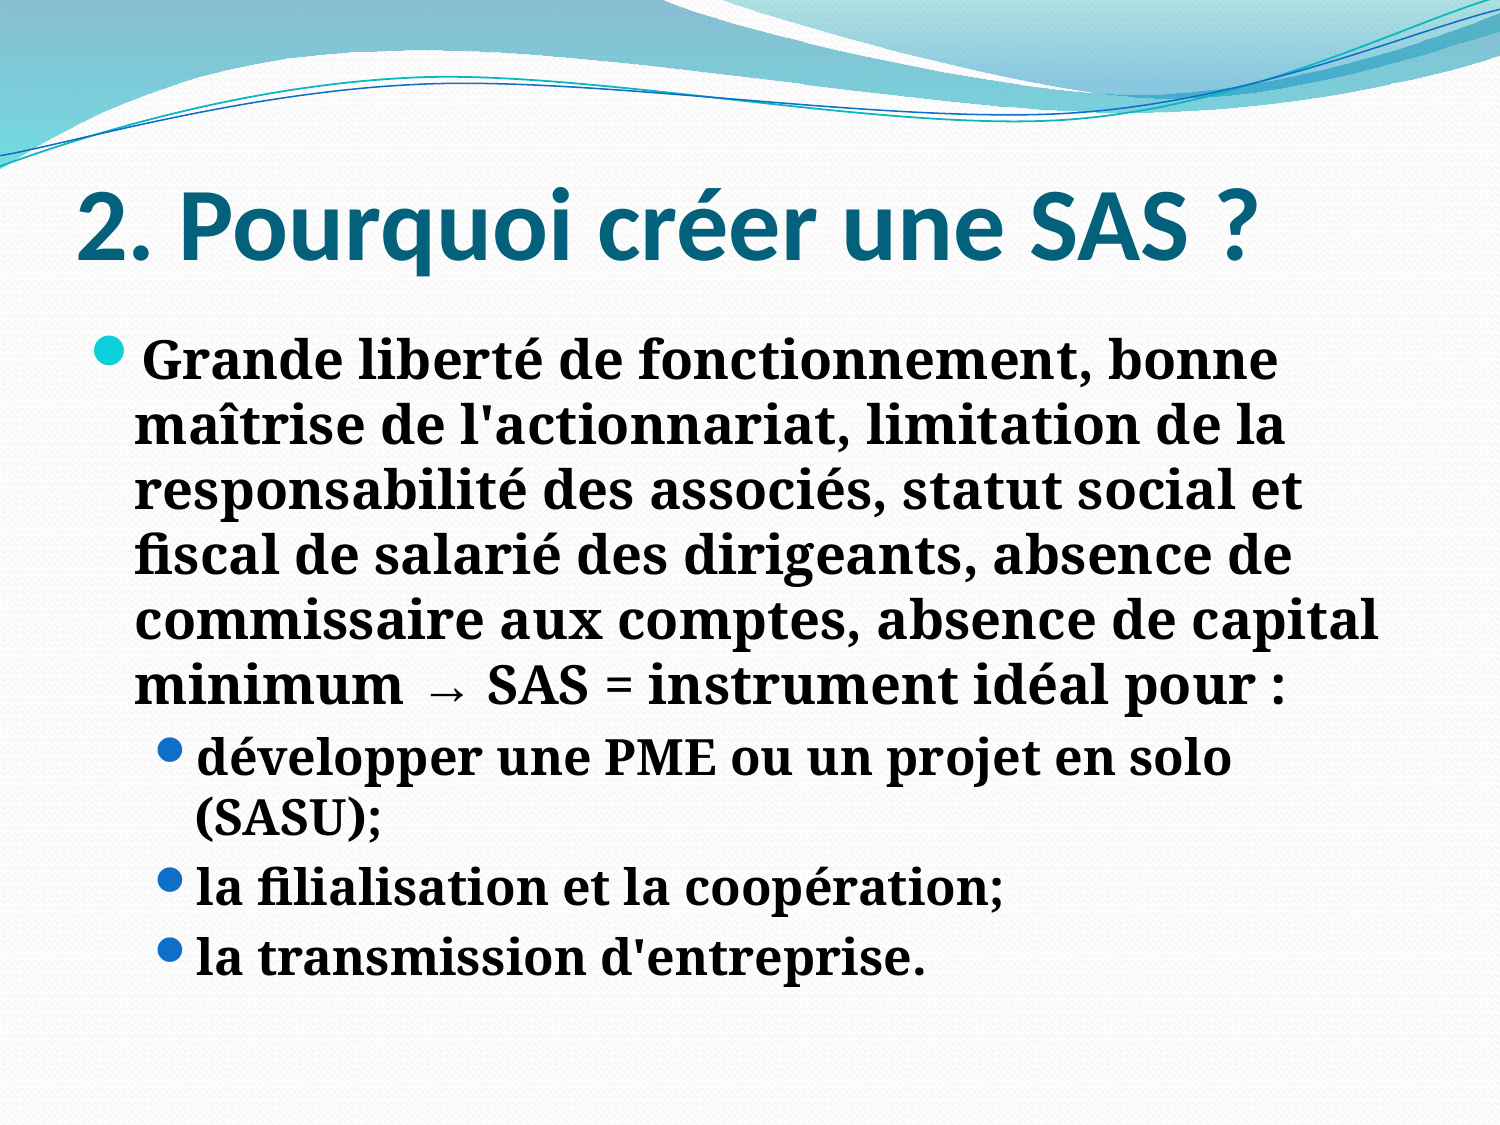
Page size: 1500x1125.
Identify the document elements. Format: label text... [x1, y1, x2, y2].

list Grande liberté de fonctionnement, bonne maîtrise de l'actionnariat, limitation de la responsabilité des associés, statut social et fiscal de salarié des dirigeants, absence de commissaire aux comptes, absence de capital minimum → SAS = instrument idéal pour : développer une PME ou un projet en solo (SASU); la filialisation et la coopération; la transmission d'entreprise. [75, 317, 1425, 1038]
title 2. Pourquoi créer une SAS ? [75, 115, 1425, 282]
